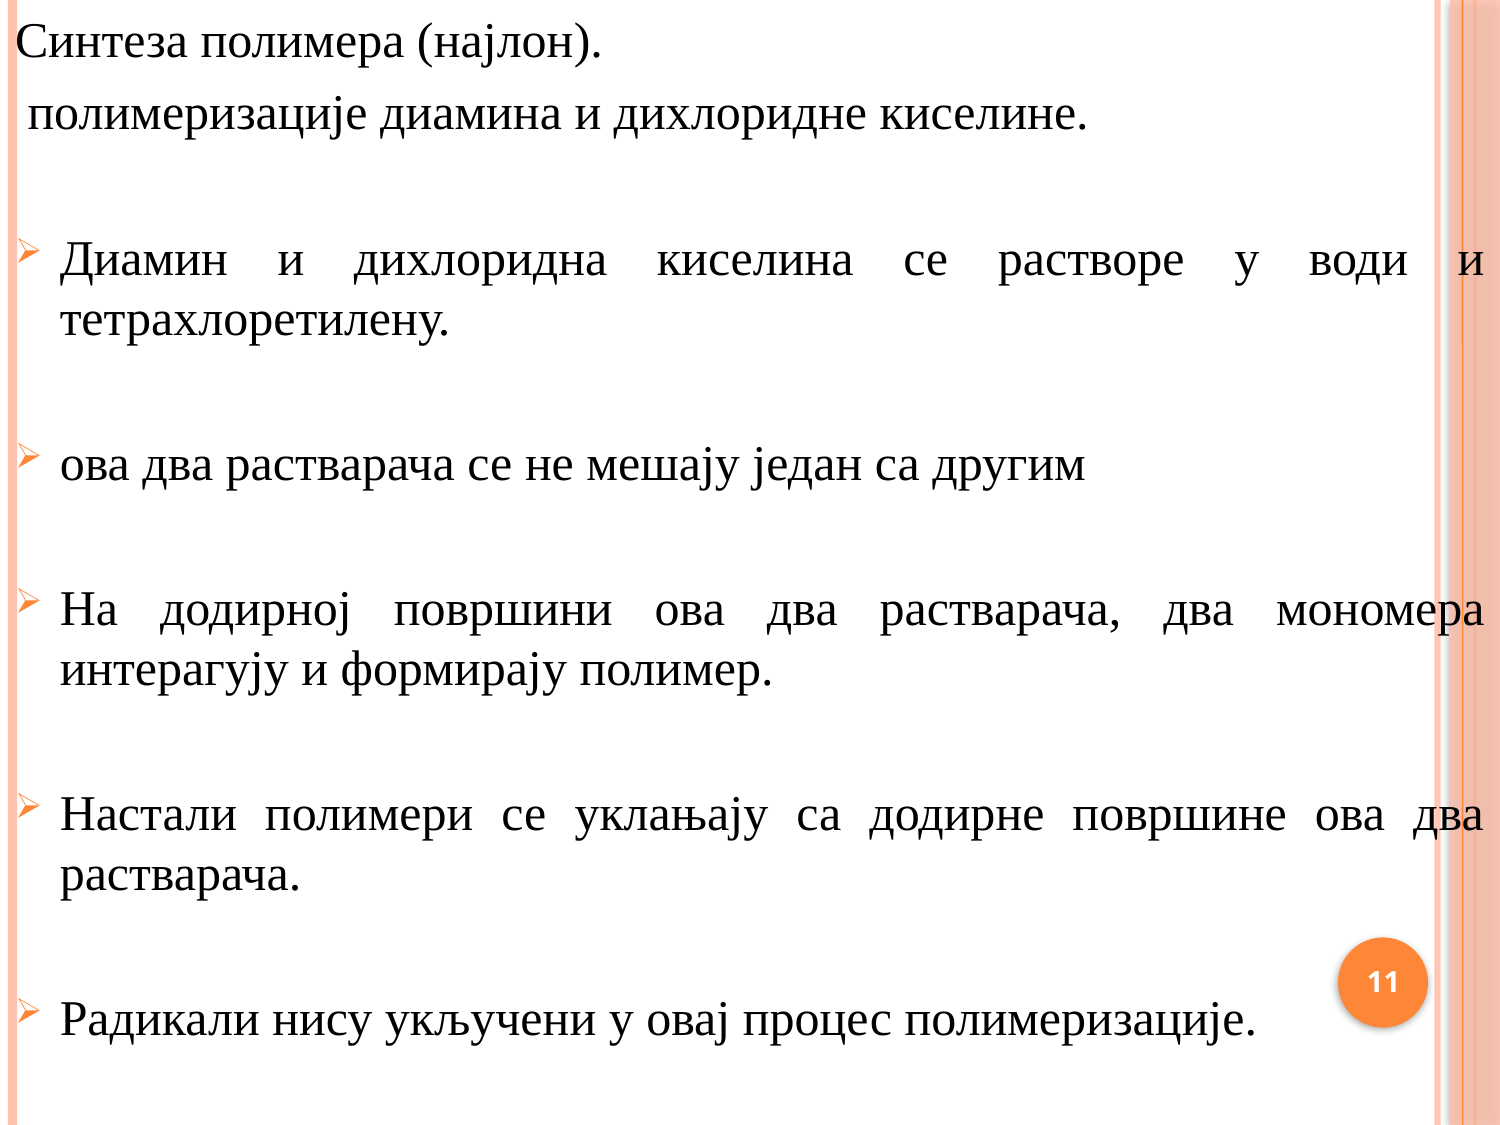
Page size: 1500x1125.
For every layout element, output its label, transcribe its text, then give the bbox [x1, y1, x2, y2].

list Синтеза полимера (најлон). полимеризације диамина и дихлоридне киселине. Диамин и дихлоридна киселина се растворе у води и тетрахлоретилену. ова два растварача се не мешају један са другим На додирној површини ова два растварача, два мономера интерагују и формирају полимер. Настали полимери се уклањају са додирне површине ова два растварача. Радикали нису укључени у овај процес полимеризације. [0, 0, 1500, 1125]
slide_number 11 [1333, 940, 1434, 1026]
